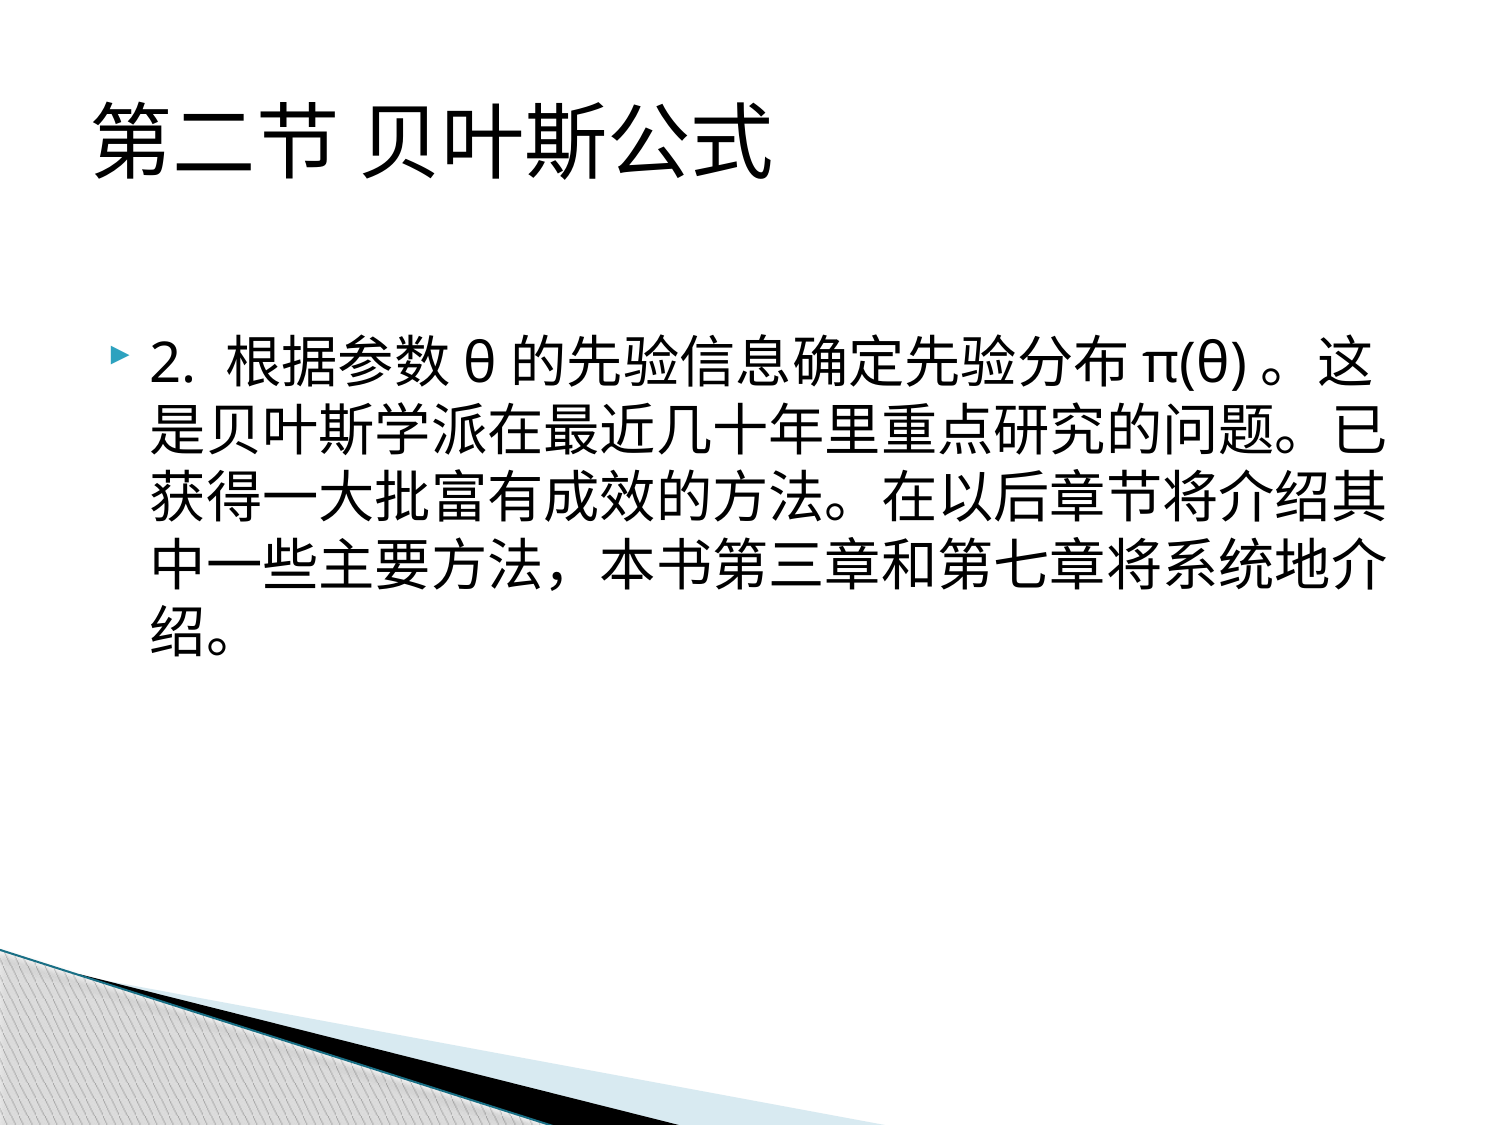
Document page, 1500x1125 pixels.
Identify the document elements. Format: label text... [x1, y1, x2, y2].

list 2. 根据参数θ的先验信息确定先验分布π(θ)。这是贝叶斯学派在最近几十年里重点研究的问题。已获得一大批富有成效的方法。在以后章节将介绍其中一些主要方法，本书第三章和第七章将系统地介绍。 [75, 243, 1425, 986]
title 第二节 贝叶斯公式 [75, 45, 1425, 233]
